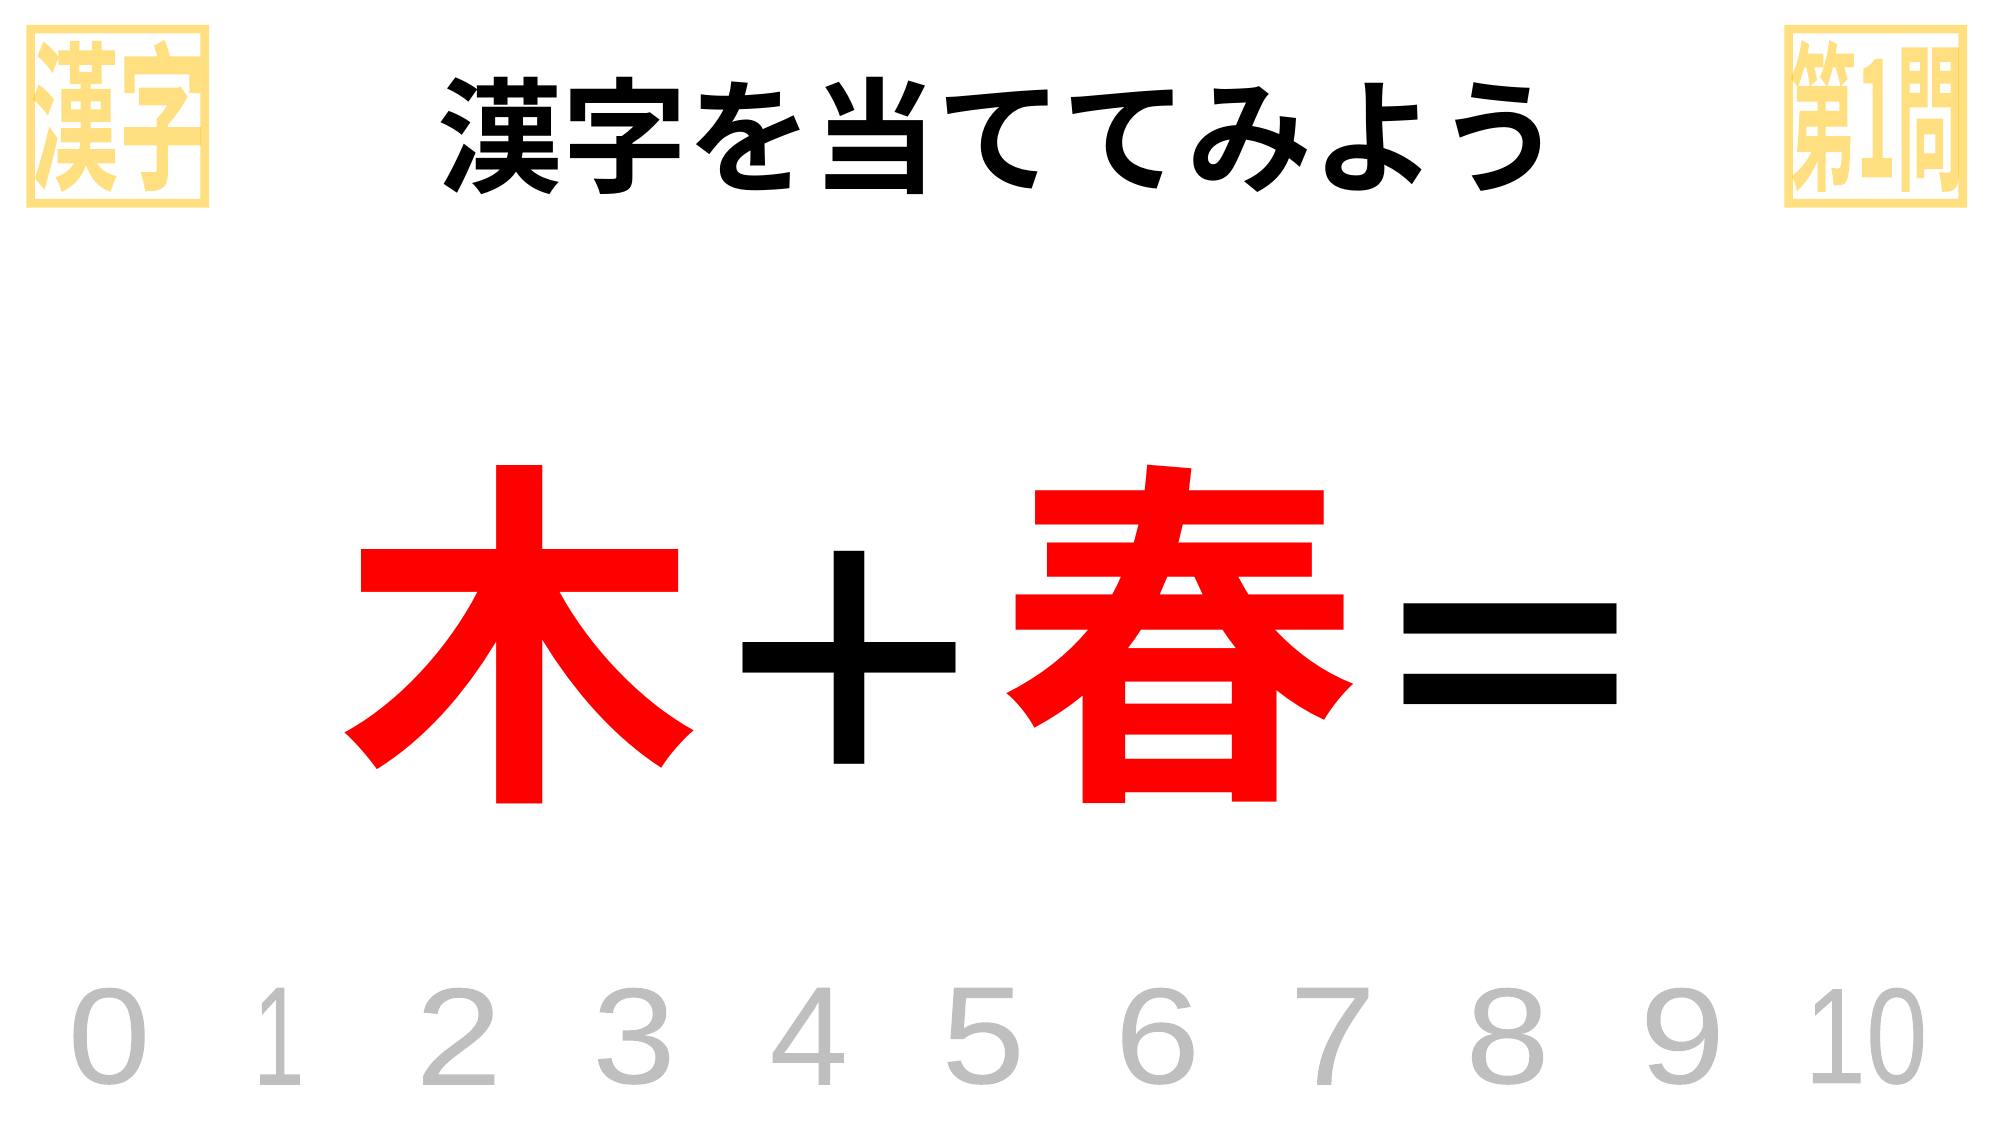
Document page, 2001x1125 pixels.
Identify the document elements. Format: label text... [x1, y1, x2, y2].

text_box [26, 24, 210, 208]
text_box 漢字を当ててみよう [422, 50, 1578, 216]
text_box 木＋春＝ [324, 403, 1676, 851]
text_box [1784, 24, 1968, 208]
